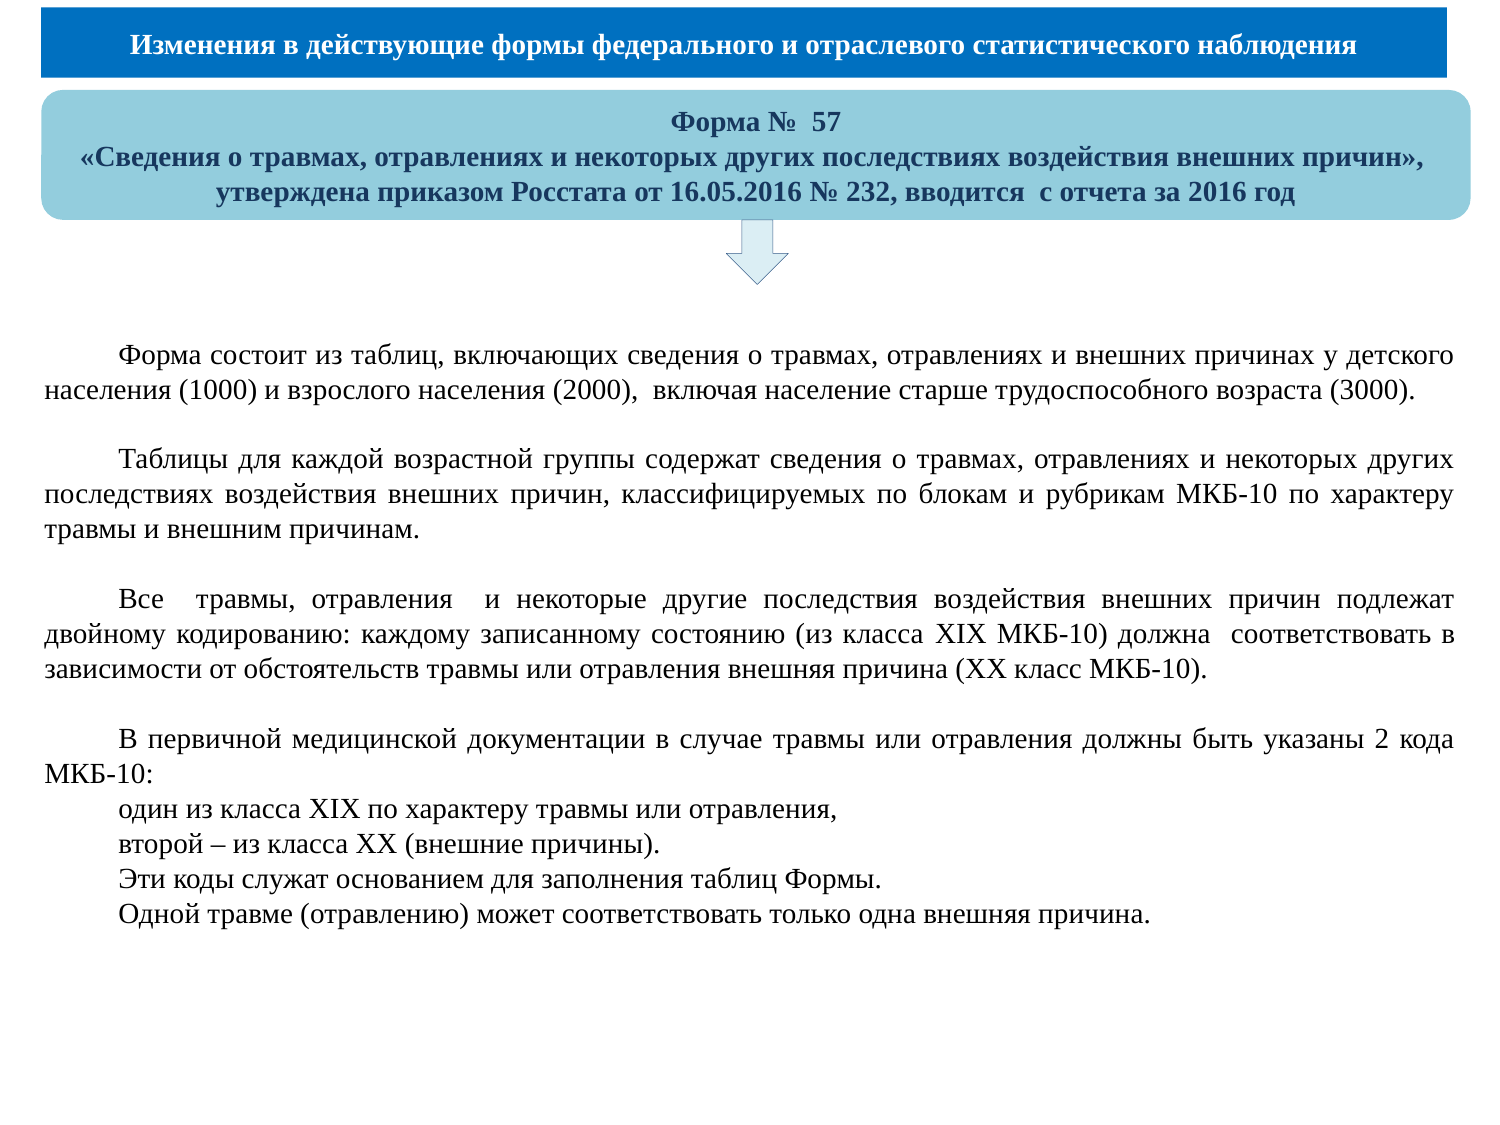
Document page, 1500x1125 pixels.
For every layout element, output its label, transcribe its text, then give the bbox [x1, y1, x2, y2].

text_box Форма № 57 «Сведения о травмах, отравлениях и некоторых других последствиях воздействия внешних причин», утверждена приказом Росстата от 16.05.2016 № 232, вводится с отчета за 2016 год [39, 87, 1473, 222]
text_box Изменения в действующие формы федерального и отраслевого статистического наблюдения [39, 5, 1449, 80]
text_box [724, 217, 791, 287]
text_box Форма состоит из таблиц, включающих сведения о травмах, отравлениях и внешних причинах у детского населения (1000) и взрослого населения (2000), включая население старше трудоспособного возраста (3000). Таблицы для каждой возрастной группы содержат сведения о травмах, отравлениях и некоторых других последствиях воздействия внешних причин, классифицируемых по блокам и рубрикам МКБ-10 по характеру травмы и внешним причинам. Все травмы, отравления и некоторые другие последствия воздействия внешних причин подлежат двойному кодированию: каждому записанному состоянию (из класса XIX МКБ-10) должна соответствовать в зависимости от обстоятельств травмы или отравления внешняя причина (ХХ класс МКБ-10). В первичной медицинской документации в случае травмы или отравления должны быть указаны 2 кода МКБ-10: один из класса XIX по характеру травмы или отравления, второй – из класса ХХ (внешние причины). Эти коды служат основанием для заполнения таблиц Формы. Одной травме (отравлению) может соответствовать только одна внешняя причина. [29, 327, 1471, 937]
